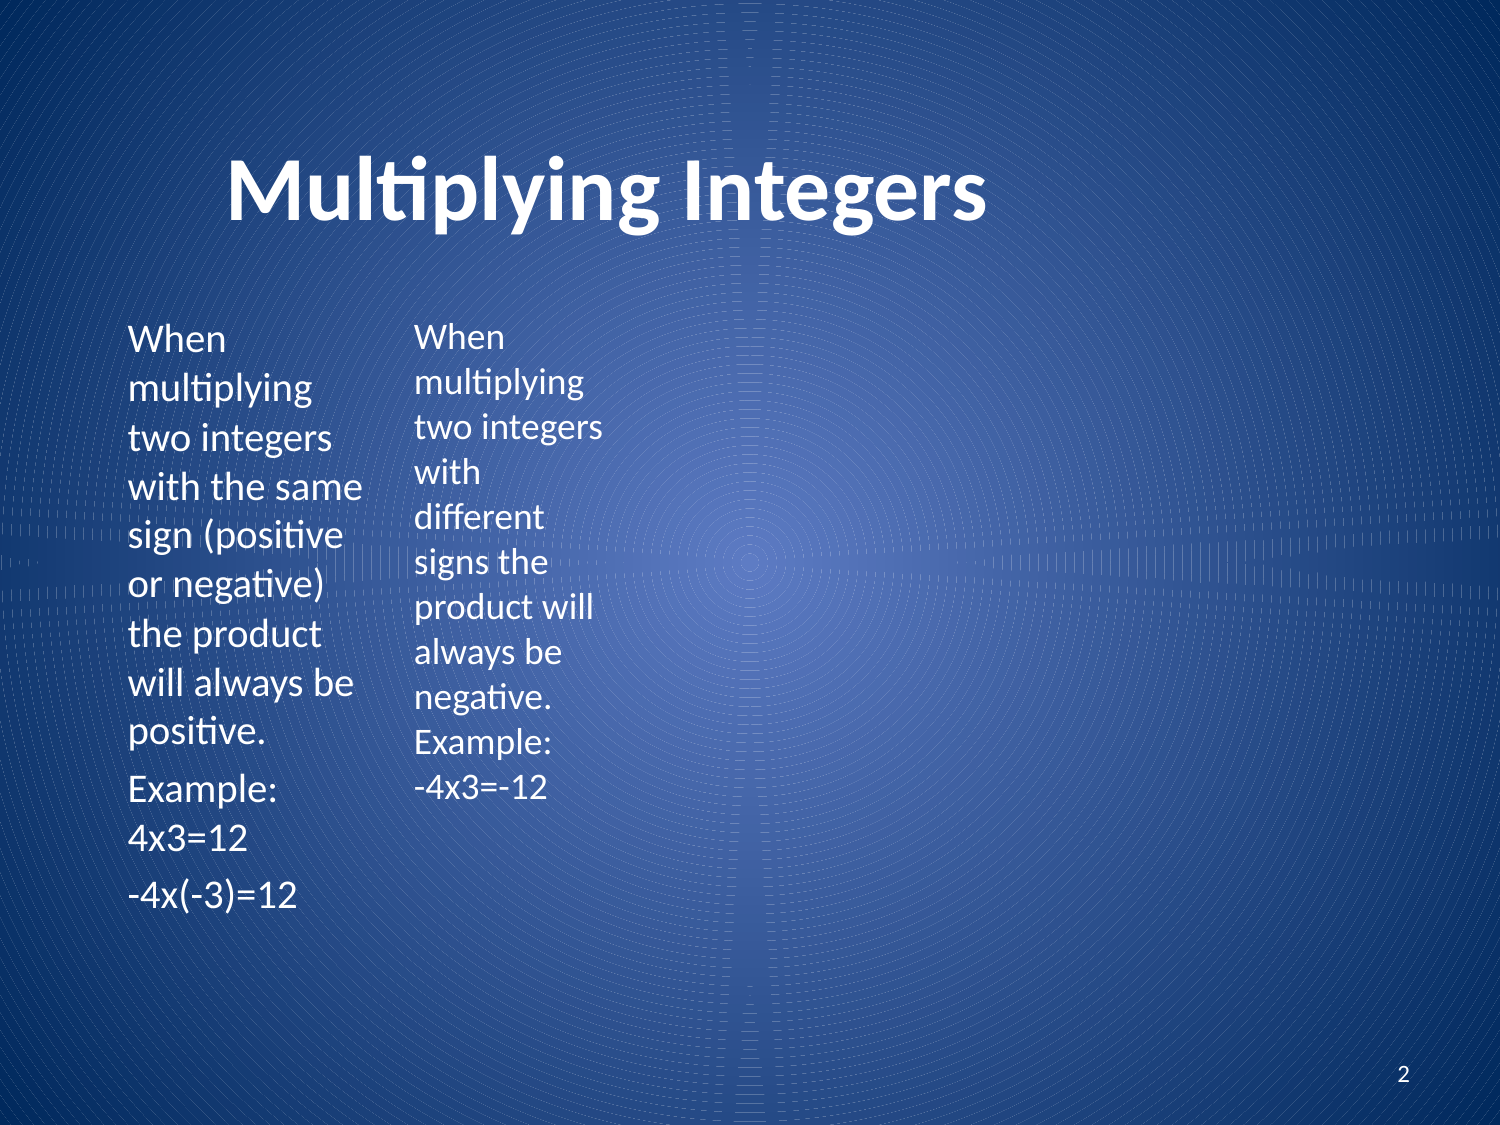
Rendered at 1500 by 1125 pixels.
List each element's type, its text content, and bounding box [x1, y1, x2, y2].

title Multiplying Integers [112, 63, 1388, 305]
text_box When multiplying two integers with different signs the product will always be negative. Example: -4x3=-12 [399, 304, 632, 815]
subtitle When multiplying two integers with the same sign (positive or negative) the product will always be positive. Example: 4x3=12 -4x(-3)=12 [112, 304, 400, 925]
slide_number 2 [1074, 1042, 1425, 1103]
